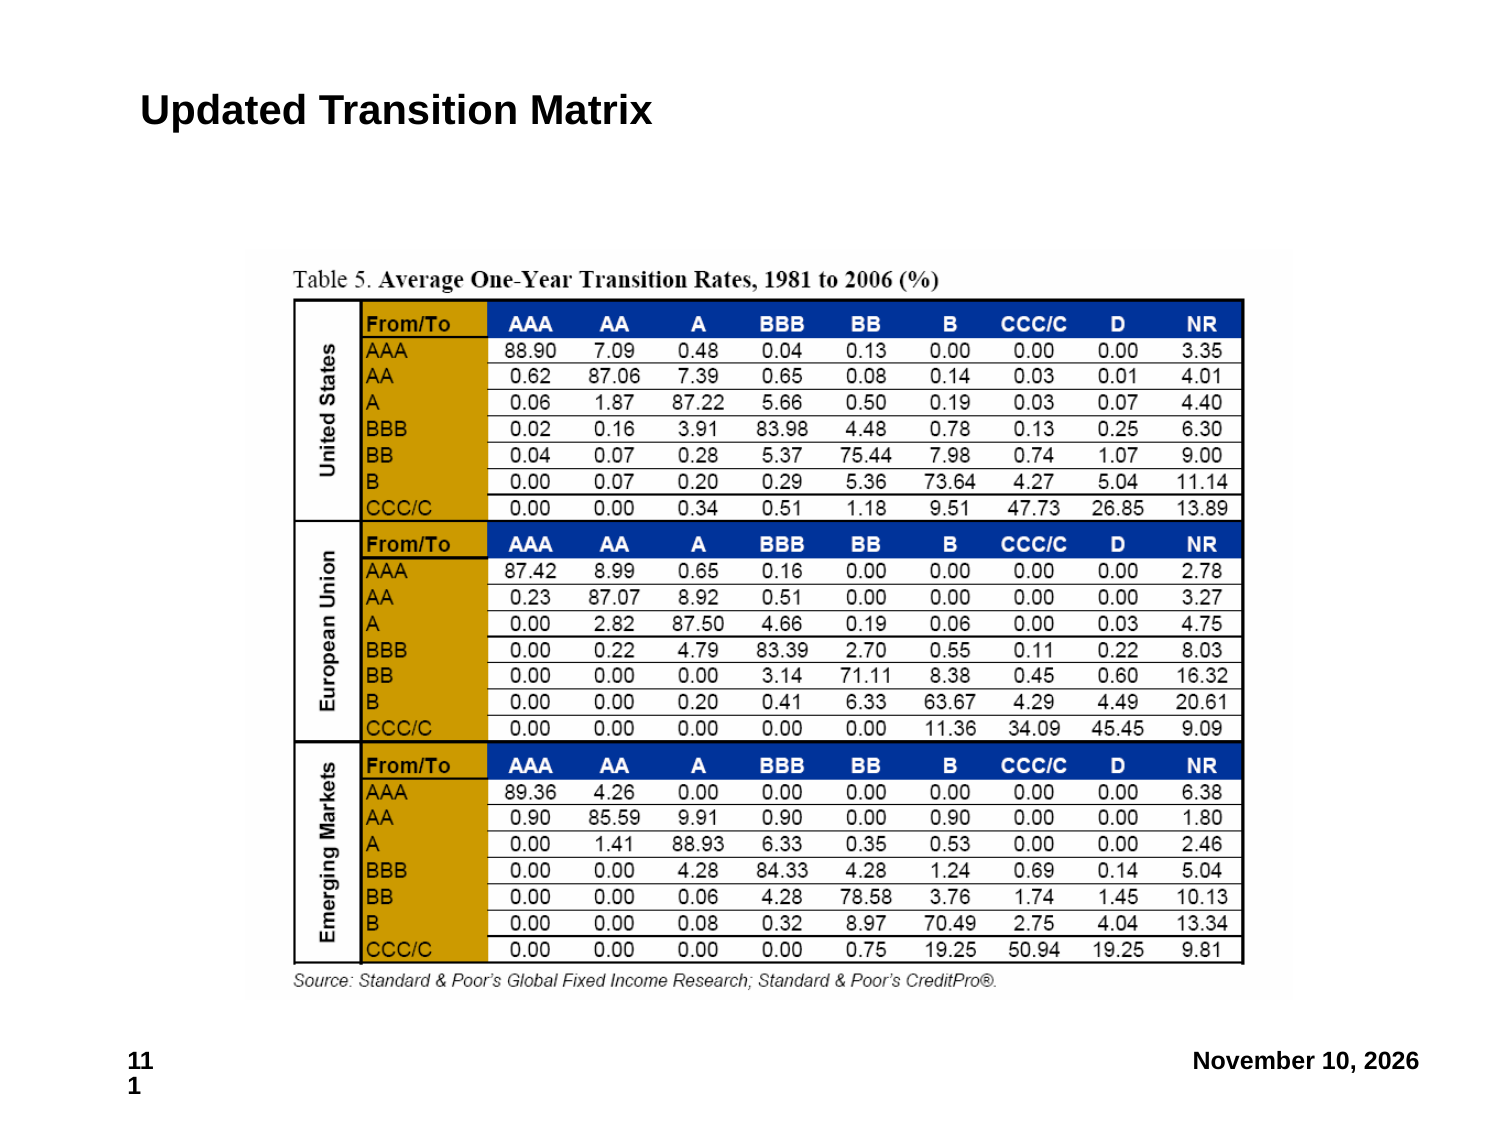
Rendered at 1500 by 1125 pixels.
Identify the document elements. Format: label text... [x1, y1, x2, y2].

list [245, 249, 1293, 1001]
title Updated Transition Matrix [124, 74, 1376, 226]
